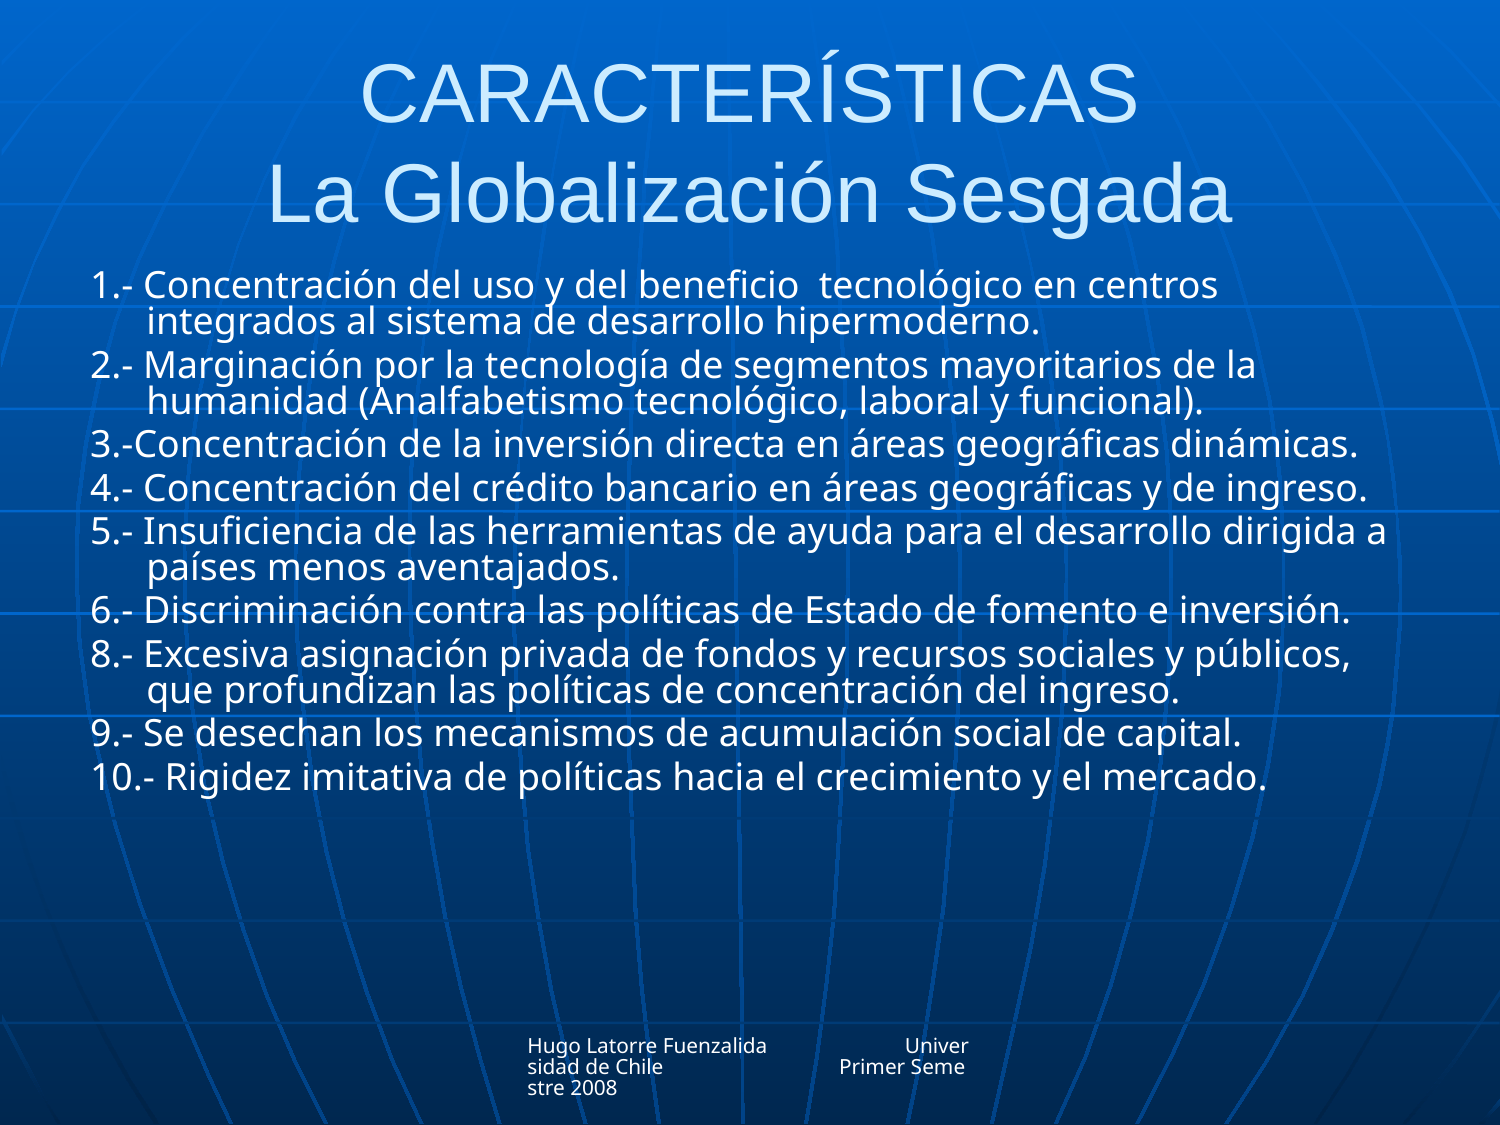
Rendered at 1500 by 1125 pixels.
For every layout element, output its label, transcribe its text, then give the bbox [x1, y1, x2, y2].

title CARACTERÍSTICAS La Globalización Sesgada [74, 45, 1426, 233]
list 1.- Concentración del uso y del beneficio tecnológico en centros integrados al sistema de desarrollo hipermoderno. 2.- Marginación por la tecnología de segmentos mayoritarios de la humanidad (Analfabetismo tecnológico, laboral y funcional). 3.-Concentración de la inversión directa en áreas geográficas dinámicas. 4.- Concentración del crédito bancario en áreas geográficas y de ingreso. 5.- Insuficiencia de las herramientas de ayuda para el desarrollo dirigida a países menos aventajados. 6.- Discriminación contra las políticas de Estado de fomento e inversión. 8.- Excesiva asignación privada de fondos y recursos sociales y públicos, que profundizan las políticas de concentración del ingreso. 9.- Se desechan los mecanismos de acumulación social de capital. 10.- Rigidez imitativa de políticas hacia el crecimiento y el mercado. [74, 262, 1426, 1006]
footer Hugo Latorre Fuenzalida Universidad de Chile Primer Semestre 2008 [512, 1024, 988, 1101]
